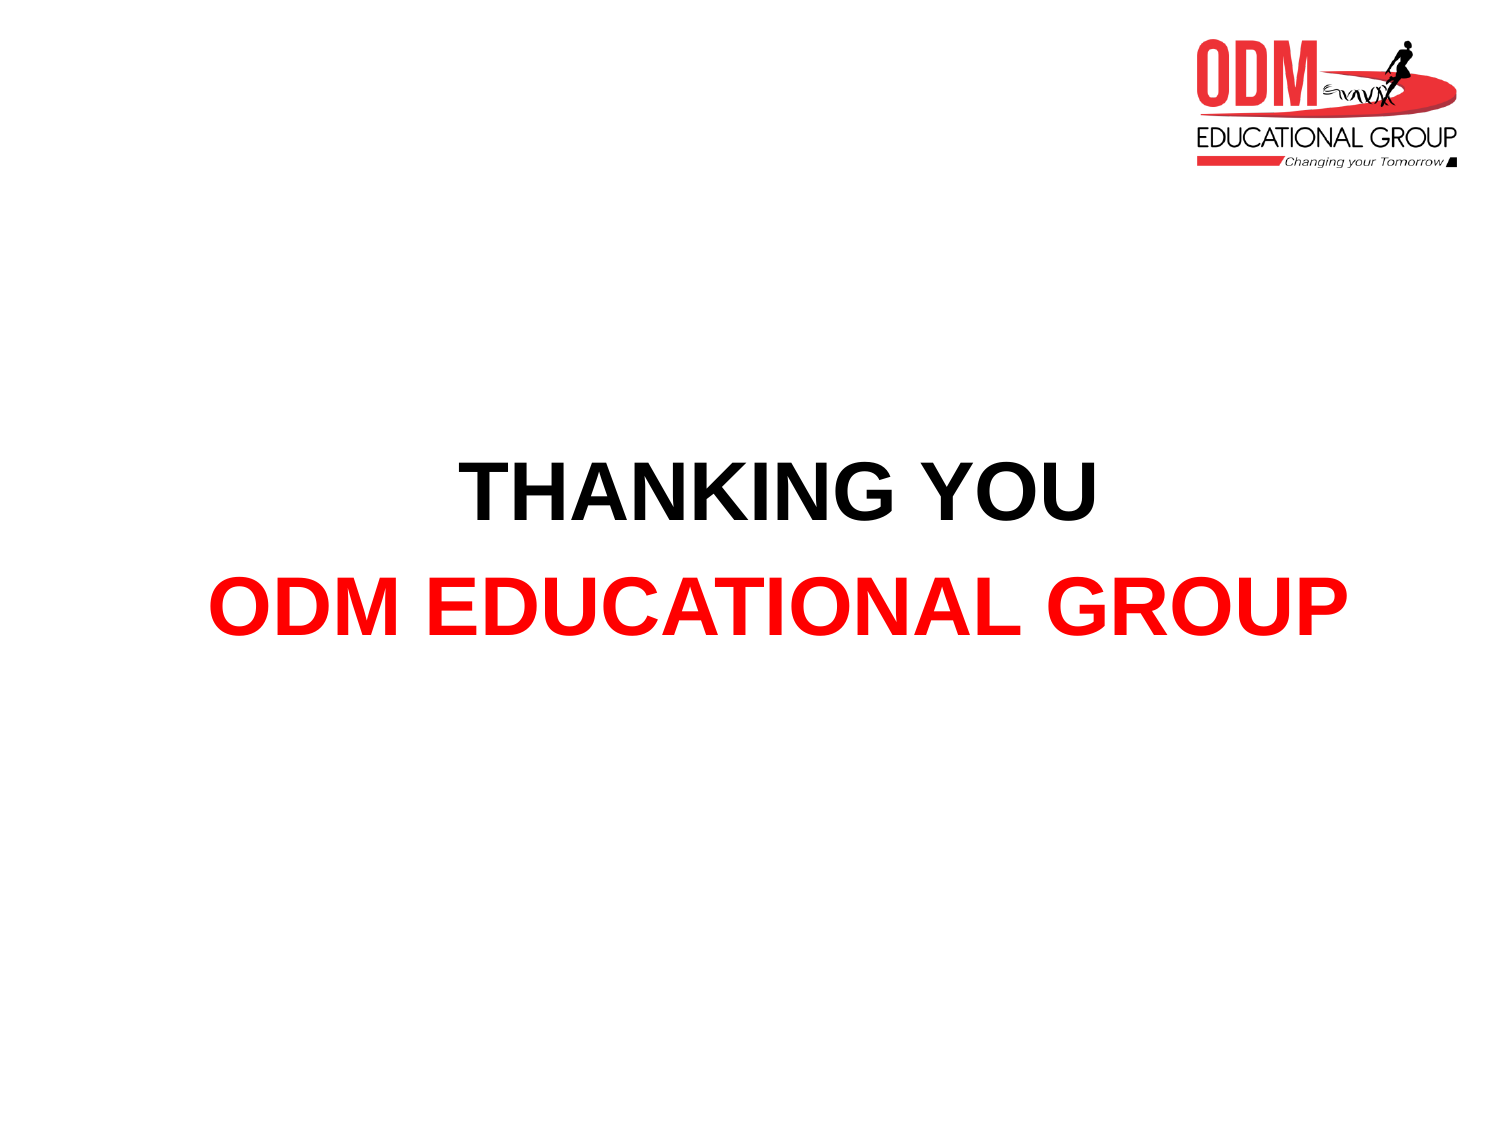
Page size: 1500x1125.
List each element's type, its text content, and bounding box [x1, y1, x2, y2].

text_box THANKING YOU ODM EDUCATIONAL GROUP [101, 262, 1382, 847]
picture [1197, 38, 1457, 168]
